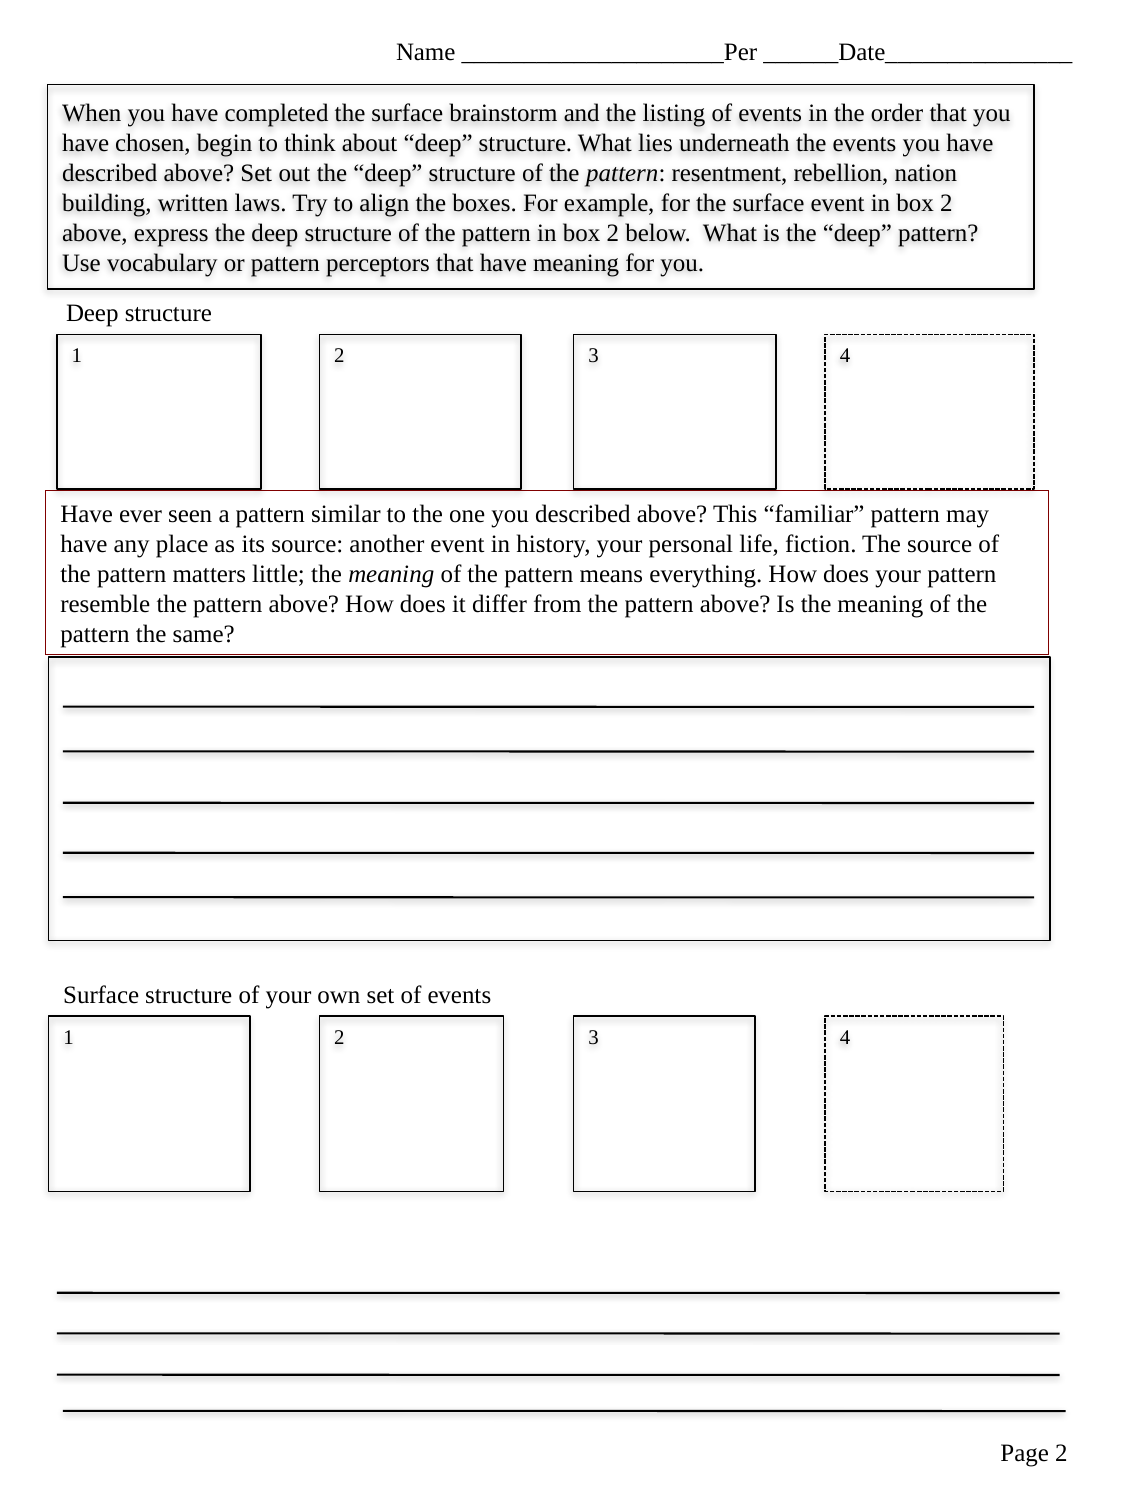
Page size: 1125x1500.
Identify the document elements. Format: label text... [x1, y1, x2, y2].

text_box Surface structure of your own set of events [48, 970, 507, 1016]
text_box Have ever seen a pattern similar to the one you described above? This “familiar” pattern may have any place as its source: another event in history, your personal life, fiction. The source of the pattern matters little; the meaning of the pattern means everything. How does your pattern resemble the pattern above? How does it differ from the pattern above? Is the meaning of the pattern the same? [45, 490, 1049, 655]
text_box Deep structure [51, 288, 227, 334]
text_box 1 [48, 1015, 251, 1192]
text_box 3 [573, 334, 777, 490]
text_box 4 [824, 1015, 1004, 1192]
text_box 2 [319, 1015, 504, 1192]
text_box Name _____________________Per ______Date_______________ [381, 28, 1089, 73]
text_box Page 2 [985, 1429, 1083, 1475]
text_box 3 [573, 1015, 756, 1192]
text_box [48, 656, 1051, 941]
text_box When you have completed the surface brainstorm and the listing of events in the order that you have chosen, begin to think about “deep” structure. What lies underneath the events you have described above? Set out the “deep” structure of the pattern: resentment, rebellion, nation building, written laws. Try to align the boxes. For example, for the surface event in box 2 above, express the deep structure of the pattern in box 2 below. What is the “deep” pattern? Use vocabulary or pattern perceptors that have meaning for you. [47, 84, 1035, 290]
text_box 2 [319, 334, 522, 490]
text_box 1 [56, 334, 262, 490]
text_box 4 [824, 334, 1035, 490]
